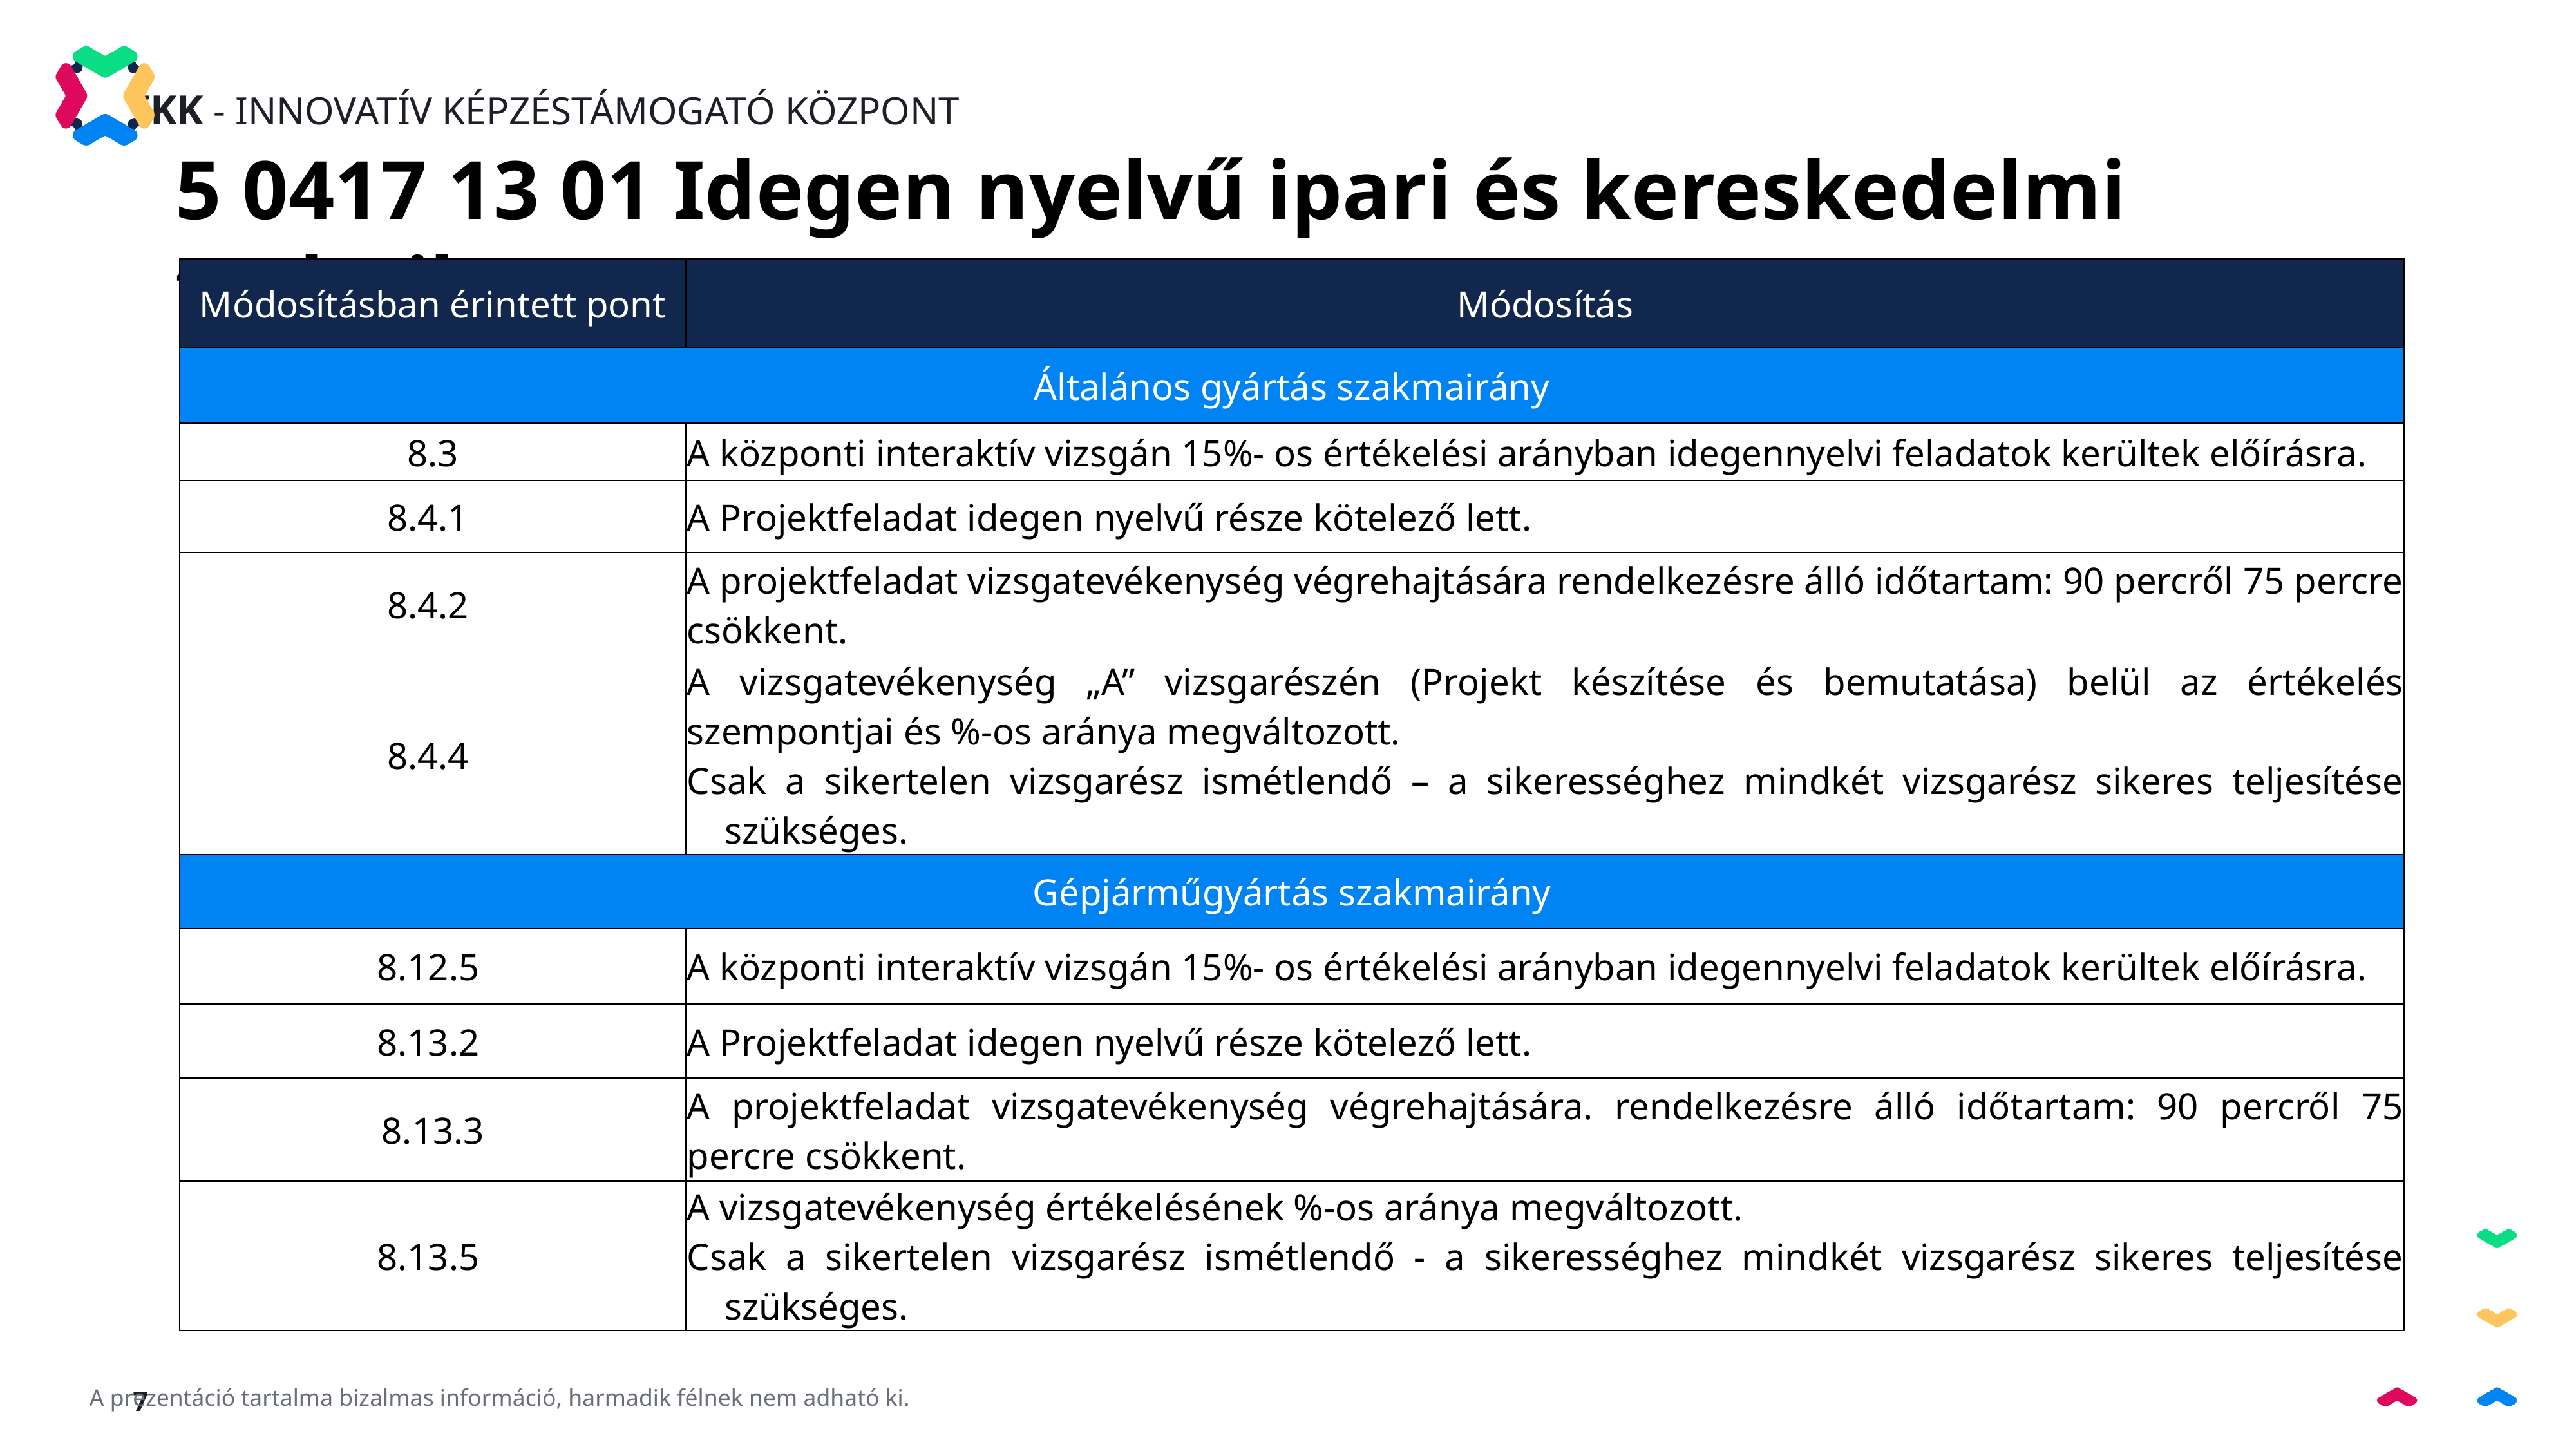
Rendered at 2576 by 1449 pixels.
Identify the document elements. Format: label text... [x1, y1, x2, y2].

table_cell 8.13.3 [180, 1079, 685, 1180]
table_cell A projektfeladat vizsgatevékenység végrehajtására. rendelkezésre álló időtartam: 90 percről 75 percre csökkent. [687, 1079, 2403, 1180]
table_cell 8.3 [180, 424, 685, 480]
table_cell 8.12.5 [180, 929, 685, 1003]
table_header Módosítás [687, 260, 2403, 347]
picture [2377, 1229, 2517, 1406]
table_cell Általános gyártás szakmairány [180, 348, 2403, 422]
table_cell 8.4.1 [180, 481, 685, 552]
table_cell A projektfeladat vizsgatevékenység végrehajtására rendelkezésre álló időtartam: 90 percről 75 percre csökkent. [687, 553, 2403, 656]
table_cell A központi interaktív vizsgán 15%- os értékelési arányban idegennyelvi feladatok kerültek előírásra. [687, 424, 2403, 480]
table_header Módosításban érintett pont [180, 260, 685, 347]
table_cell A Projektfeladat idegen nyelvű része kötelező lett. [687, 481, 2403, 552]
table_cell 8.4.4 [180, 656, 685, 854]
table_cell A vizsgatevékenység „A” vizsgarészén (Projekt készítése és bemutatása) belül az értékelés szempontjai és %-os aránya megváltozott. Csak a sikertelen vizsgarész ismétlendő – a sikerességhez mindkét vizsgarész sikeres teljesítése szükséges. [687, 656, 2403, 854]
table_cell Gépjárműgyártás szakmairány [180, 855, 2403, 928]
table_cell A vizsgatevékenység értékelésének %-os aránya megváltozott. Csak a sikertelen vizsgarész ismétlendő - a sikerességhez mindkét vizsgarész sikeres teljesítése szükséges. [687, 1182, 2403, 1330]
list 5 0417 13 01 Idegen nyelvű ipari és kereskedelmi technikus [175, 138, 2514, 223]
table_cell 8.13.2 [180, 1005, 685, 1077]
table_cell A központi interaktív vizsgán 15%- os értékelési arányban idegennyelvi feladatok kerültek előírásra. [687, 929, 2403, 1003]
table_cell 8.13.5 [180, 1182, 685, 1330]
table_cell 8.4.2 [180, 553, 685, 656]
table_cell A Projektfeladat idegen nyelvű része kötelező lett. [687, 1005, 2403, 1077]
picture [55, 46, 155, 146]
